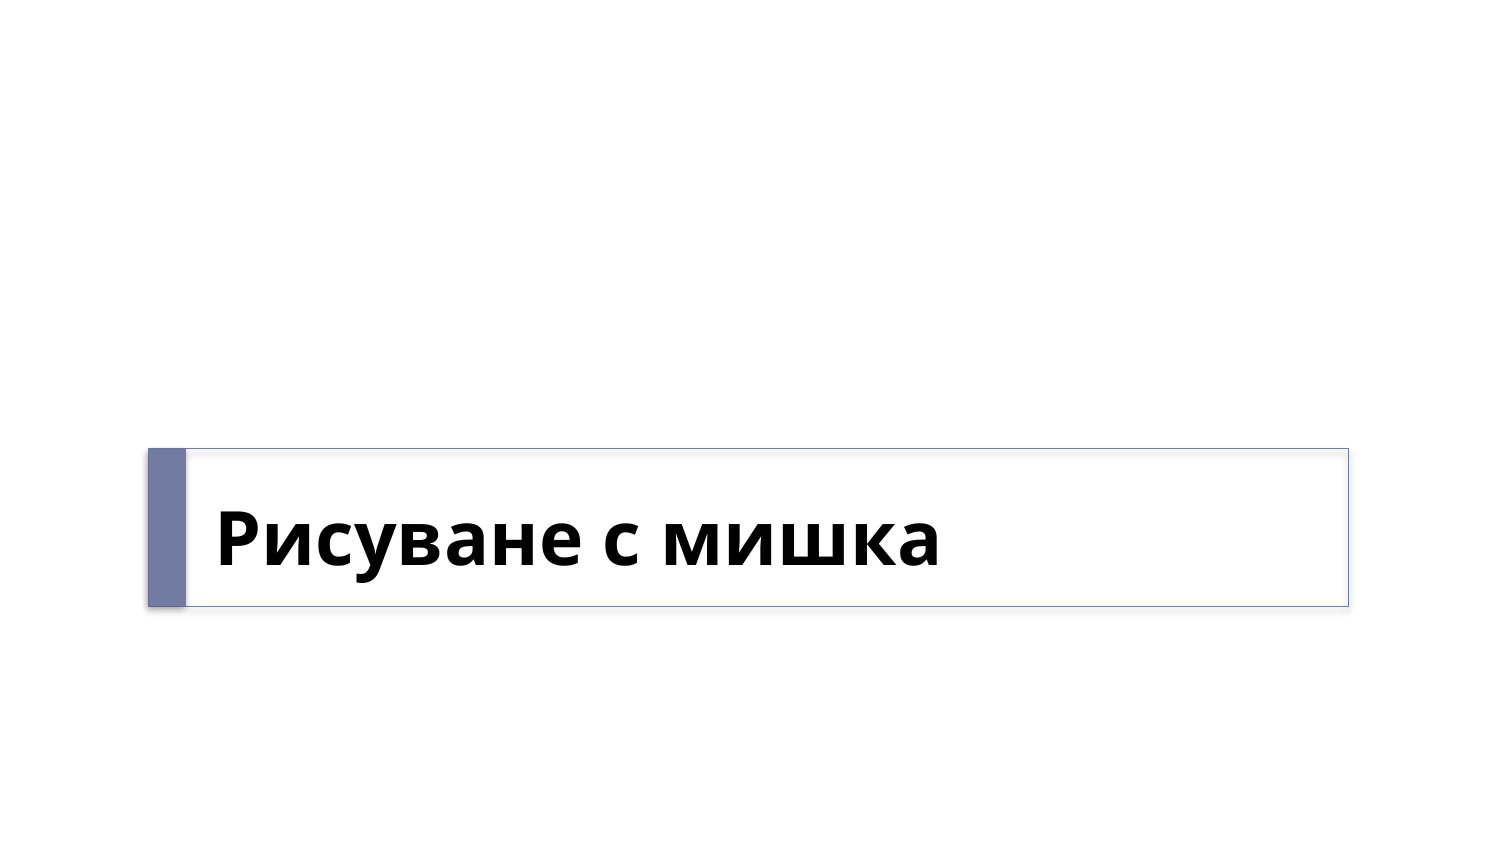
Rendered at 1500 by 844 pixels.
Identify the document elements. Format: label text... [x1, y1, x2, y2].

title Рисуване с мишка [200, 478, 1325, 600]
